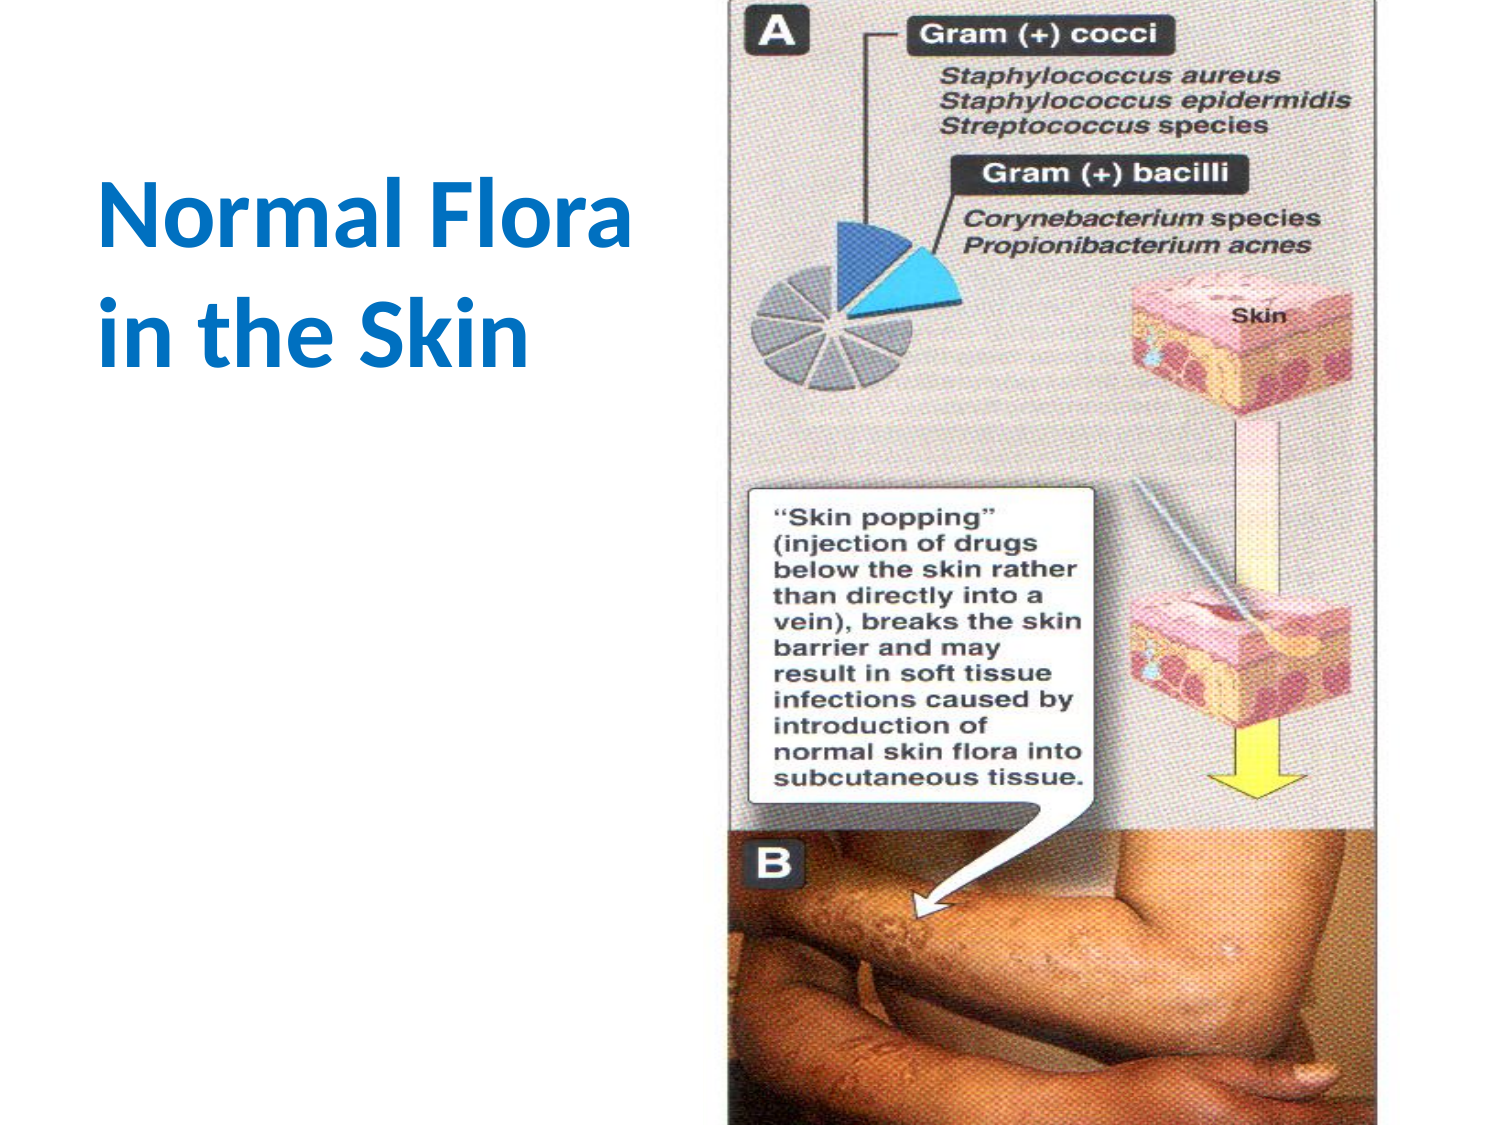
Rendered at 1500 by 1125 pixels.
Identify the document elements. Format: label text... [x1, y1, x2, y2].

text_box Normal Flora in the Skin [81, 140, 657, 396]
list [702, 0, 1400, 1125]
